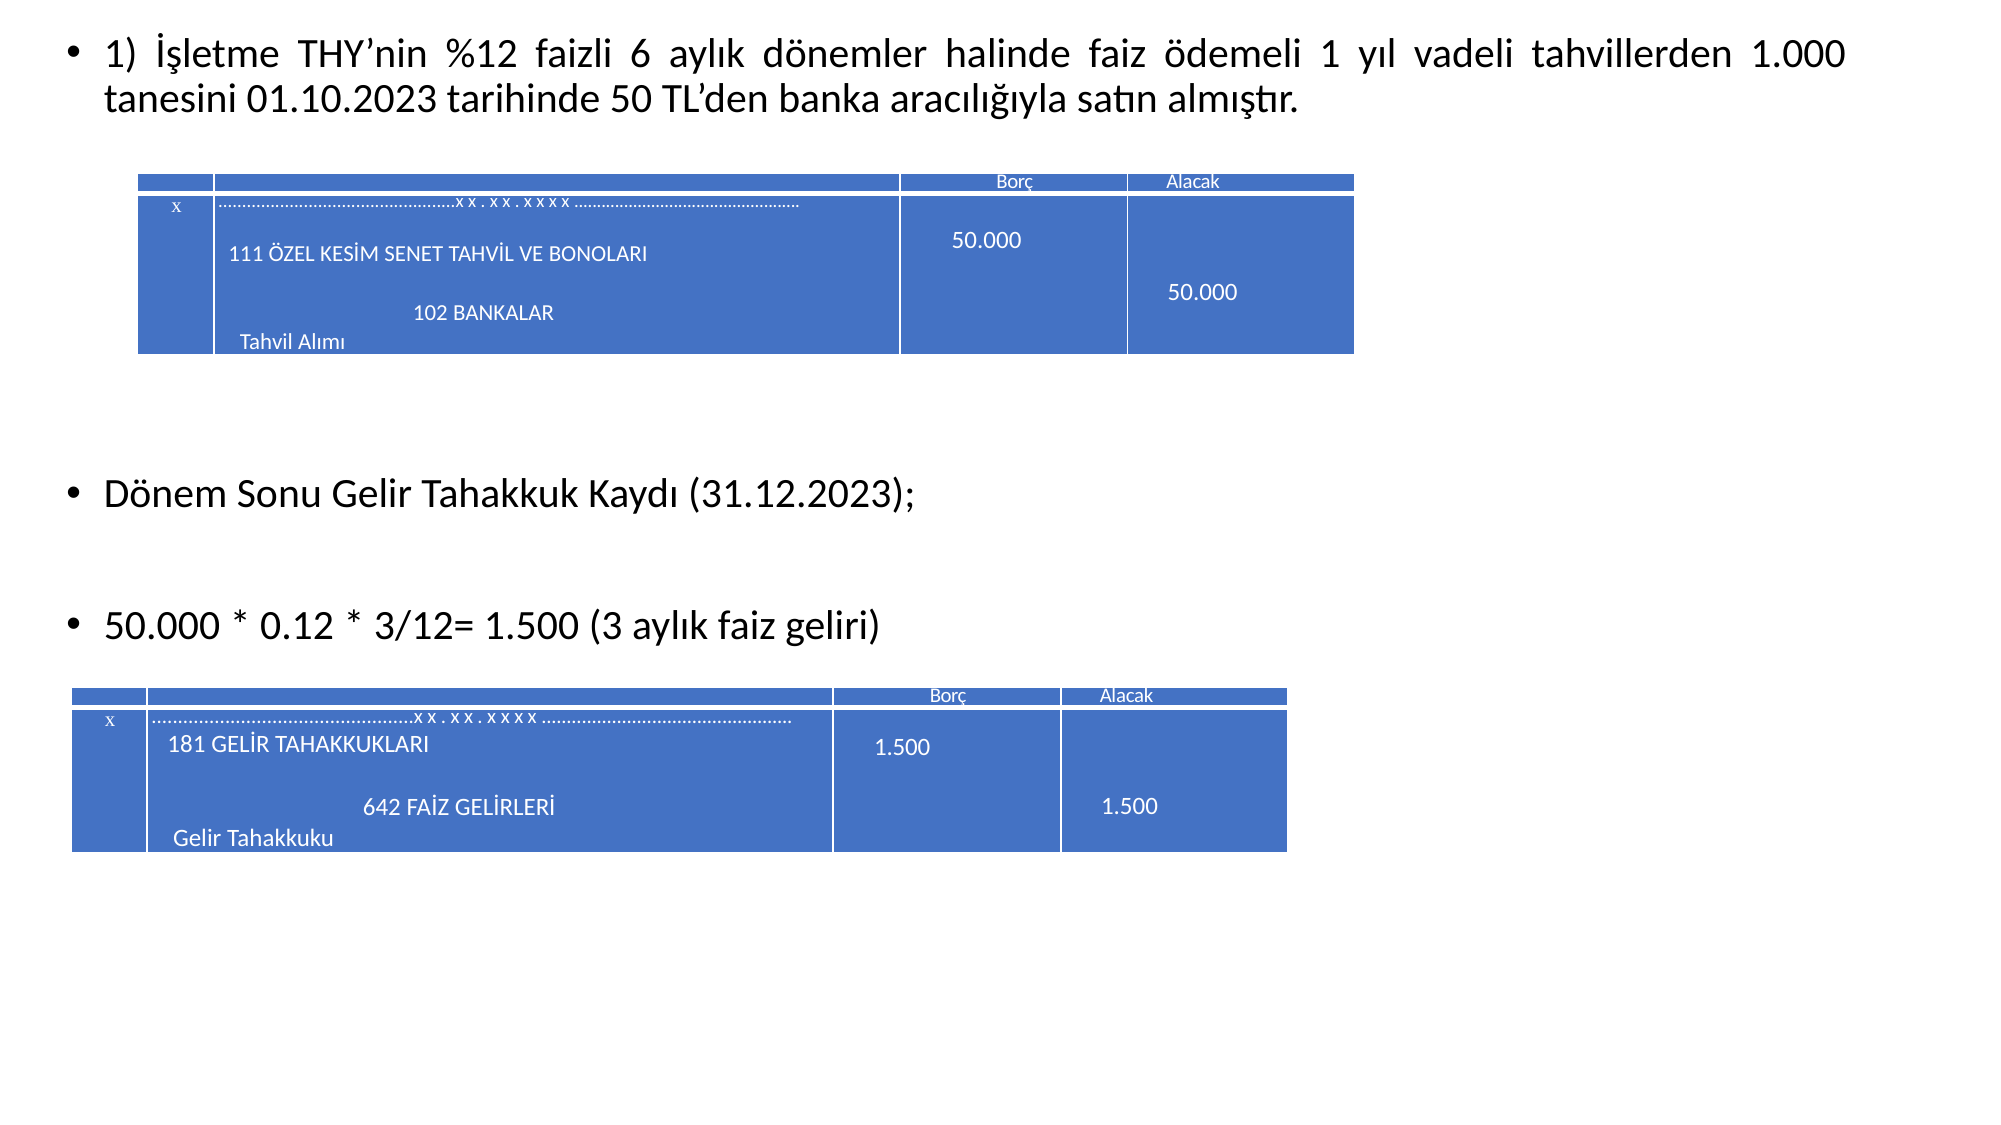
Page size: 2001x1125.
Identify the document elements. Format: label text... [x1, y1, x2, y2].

table_cell x [72, 710, 146, 852]
table_cell 50.000 [1128, 196, 1354, 354]
table_header Alacak [1062, 688, 1287, 705]
list 1) İşletme THY’nin %12 faizli 6 aylık dönemler halinde faiz ödemeli 1 yıl vadeli tahvillerden 1.000 tanesini 01.10.2023 tarihinde 50 TL’den banka aracılığıyla satın almıştır. Dönem Sonu Gelir Tahakkuk Kaydı (31.12.2023); 50.000 * 0.12 * 3/12= 1.500 (3 aylık faiz geliri) [51, 23, 1863, 1014]
table_cell 1.500 [834, 710, 1060, 852]
table_header [138, 174, 213, 191]
table_cell 50.000 [901, 196, 1127, 354]
table_cell ..................................................xx.xx.xxxx.................................................. 181 GELİR TAHAKKUKLARI 642 FAİZ GELİRLERİ Gelir Tahakkuku [148, 710, 832, 852]
table_header Alacak [1128, 174, 1354, 191]
table_cell ..................................................xx.xx.xxxx.................................................. 111 ÖZEL KESİM SENET TAHVİL VE BONOLARI 102 BANKALAR Tahvil Alımı [215, 196, 899, 354]
table_header [148, 688, 832, 705]
table_header [72, 688, 146, 705]
table_cell x [138, 196, 213, 354]
table_cell 1.500 [1062, 710, 1287, 852]
table_header [215, 174, 899, 191]
table_header Borç [901, 174, 1127, 191]
table_header Borç [834, 688, 1060, 705]
